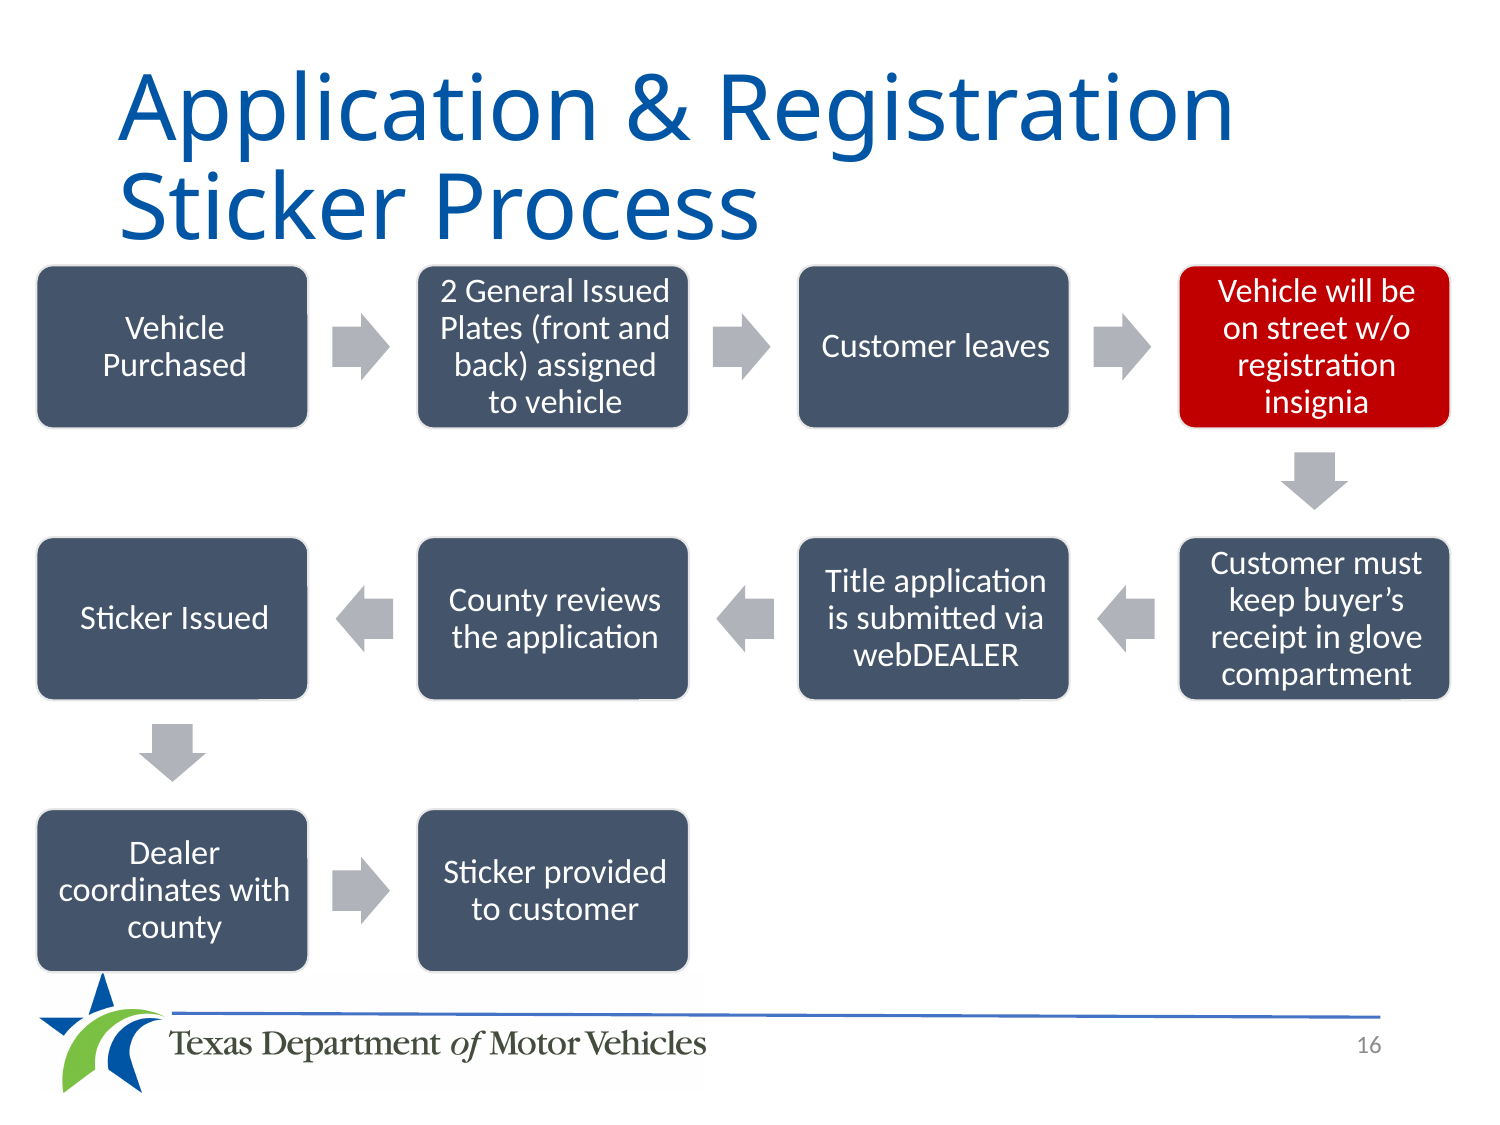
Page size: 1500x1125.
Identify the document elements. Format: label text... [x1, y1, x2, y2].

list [35, 236, 1451, 1001]
title Application & Registration Sticker Process [103, 51, 1397, 236]
picture [39, 1001, 706, 1093]
slide_number 16 [1059, 1013, 1397, 1074]
